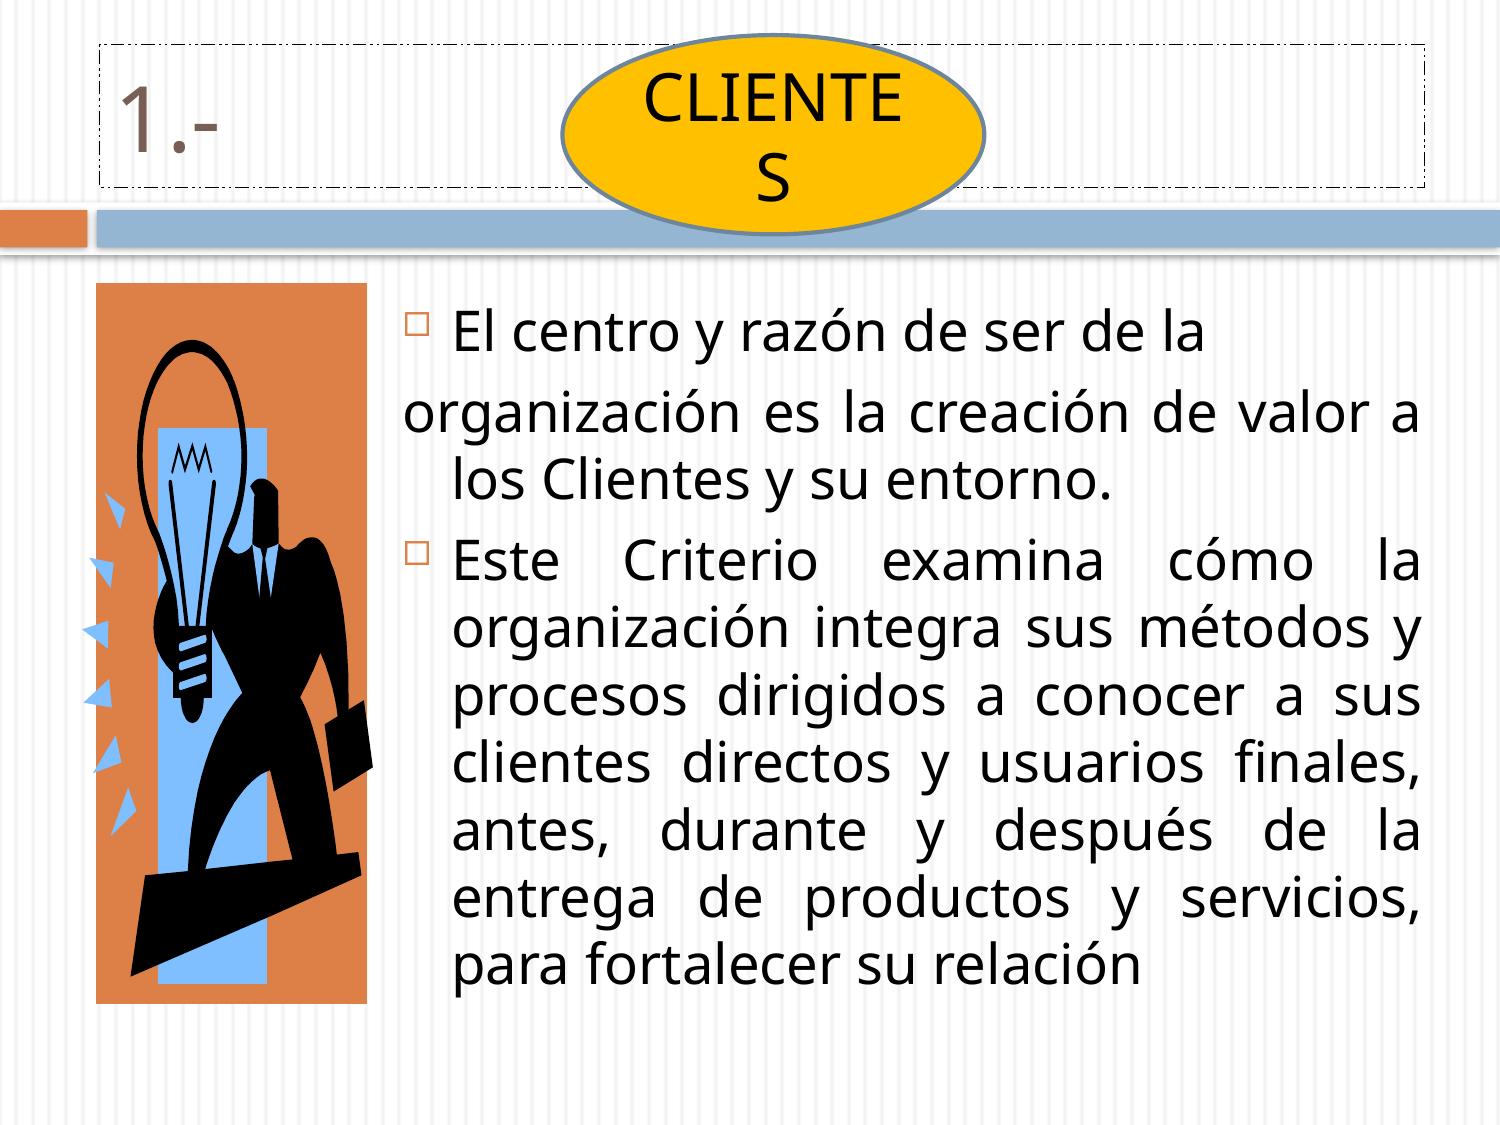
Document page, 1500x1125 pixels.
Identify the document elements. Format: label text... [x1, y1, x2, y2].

picture [81, 339, 374, 985]
title 1.- [875, 44, 1425, 188]
list . [96, 283, 367, 338]
text_box CLIENTES [560, 32, 987, 237]
list . [96, 993, 367, 1004]
title 1.- [99, 44, 672, 188]
list El centro y razón de ser de la organización es la creación de valor a los Clientes y su entorno. Este Criterio examina cómo la organización integra sus métodos y procesos dirigidos a conocer a sus clientes directos y usuarios finales, antes, durante y después de la entrega de productos y servicios, para fortalecer su relación [387, 287, 1438, 1013]
